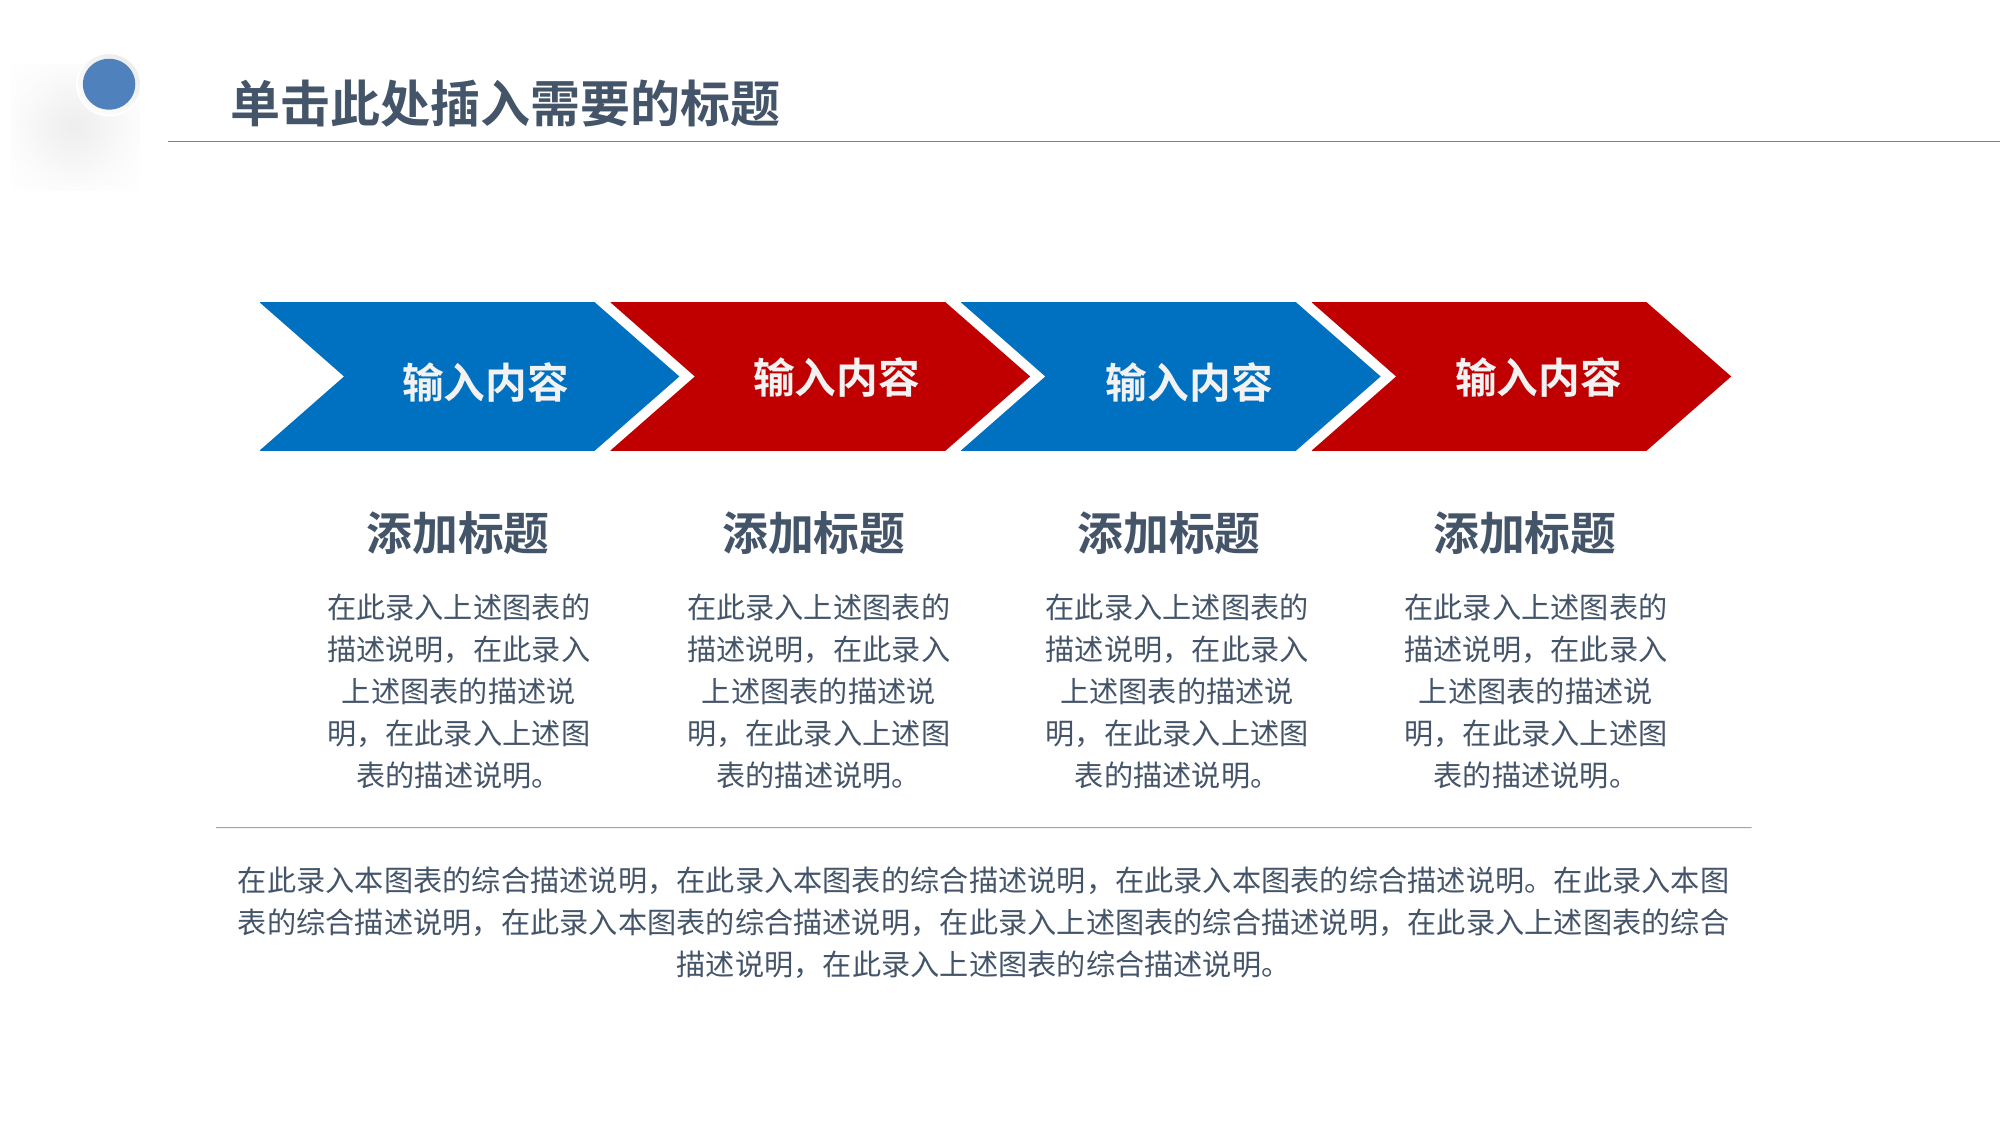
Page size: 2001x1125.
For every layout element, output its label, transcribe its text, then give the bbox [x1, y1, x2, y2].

text_box 添加标题 [1062, 496, 1276, 567]
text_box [960, 301, 1381, 452]
text_box 添加标题 [351, 496, 566, 567]
text_box 在此录入上述图表的描述说明，在此录入上述图表的描述说明，在此录入上述图表的描述说明。 [1382, 575, 1690, 800]
text_box 在此录入上述图表的描述说明，在此录入上述图表的描述说明，在此录入上述图表的描述说明。 [1022, 575, 1333, 800]
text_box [259, 301, 680, 452]
title 单击此处插入需要的标题 [157, 61, 853, 144]
text_box 添加标题 [707, 496, 921, 567]
text_box 添加标题 [1418, 496, 1632, 567]
text_box 在此录入本图表的综合描述说明，在此录入本图表的综合描述说明，在此录入本图表的综合描述说明。在此录入本图表的综合描述说明，在此录入本图表的综合描述说明，在此录入上述图表的综合描述说明，在此录入上述图表的综合描述说明，在此录入上述图表的综合描述说明。 [214, 847, 1754, 989]
text_box 在此录入上述图表的描述说明，在此录入上述图表的描述说明，在此录入上述图表的描述说明。 [665, 575, 973, 800]
text_box 在此录入上述图表的描述说明，在此录入上述图表的描述说明，在此录入上述图表的描述说明。 [302, 575, 616, 800]
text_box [681, 301, 959, 452]
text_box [1381, 301, 1732, 452]
